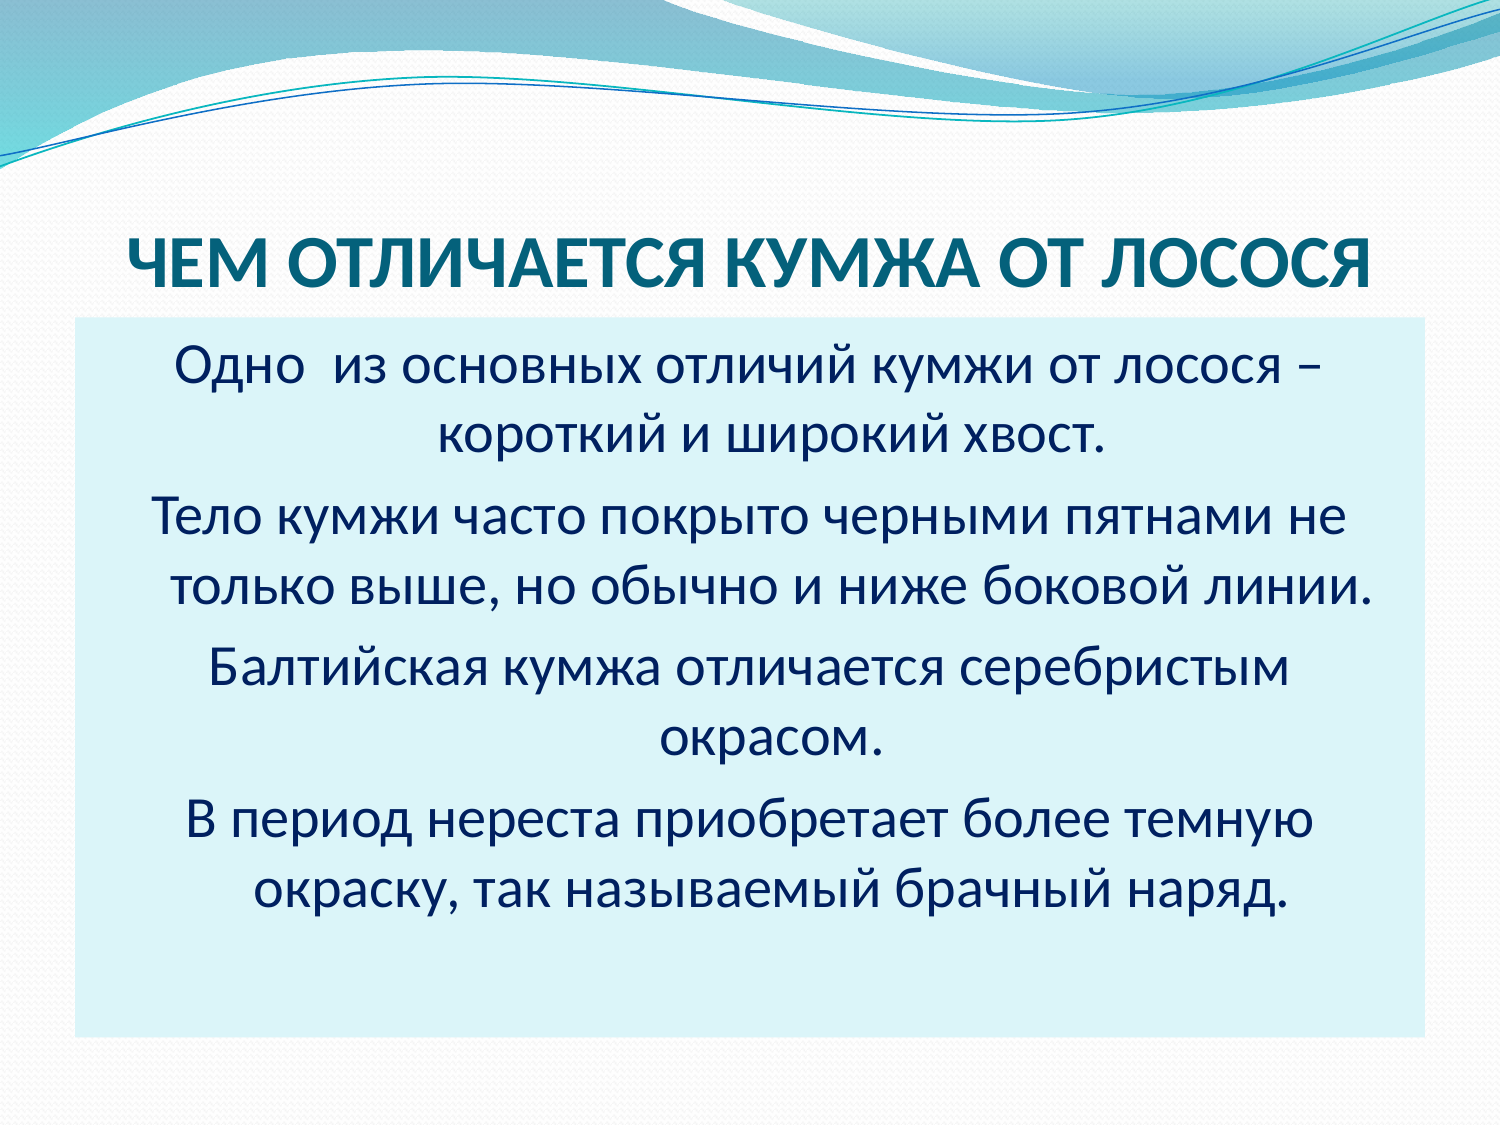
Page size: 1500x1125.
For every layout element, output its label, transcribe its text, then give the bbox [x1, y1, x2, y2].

list Одно из основных отличий кумжи от лосося – короткий и широкий хвост. Тело кумжи часто покрыто черными пятнами не только выше, но обычно и ниже боковой линии. Балтийская кумжа отличается серебристым окрасом. В период нереста приобретает более темную окраску, так называемый брачный наряд. [75, 317, 1425, 1038]
title ЧЕМ ОТЛИЧАЕТСЯ КУМЖА ОТ ЛОСОСЯ [75, 115, 1425, 303]
